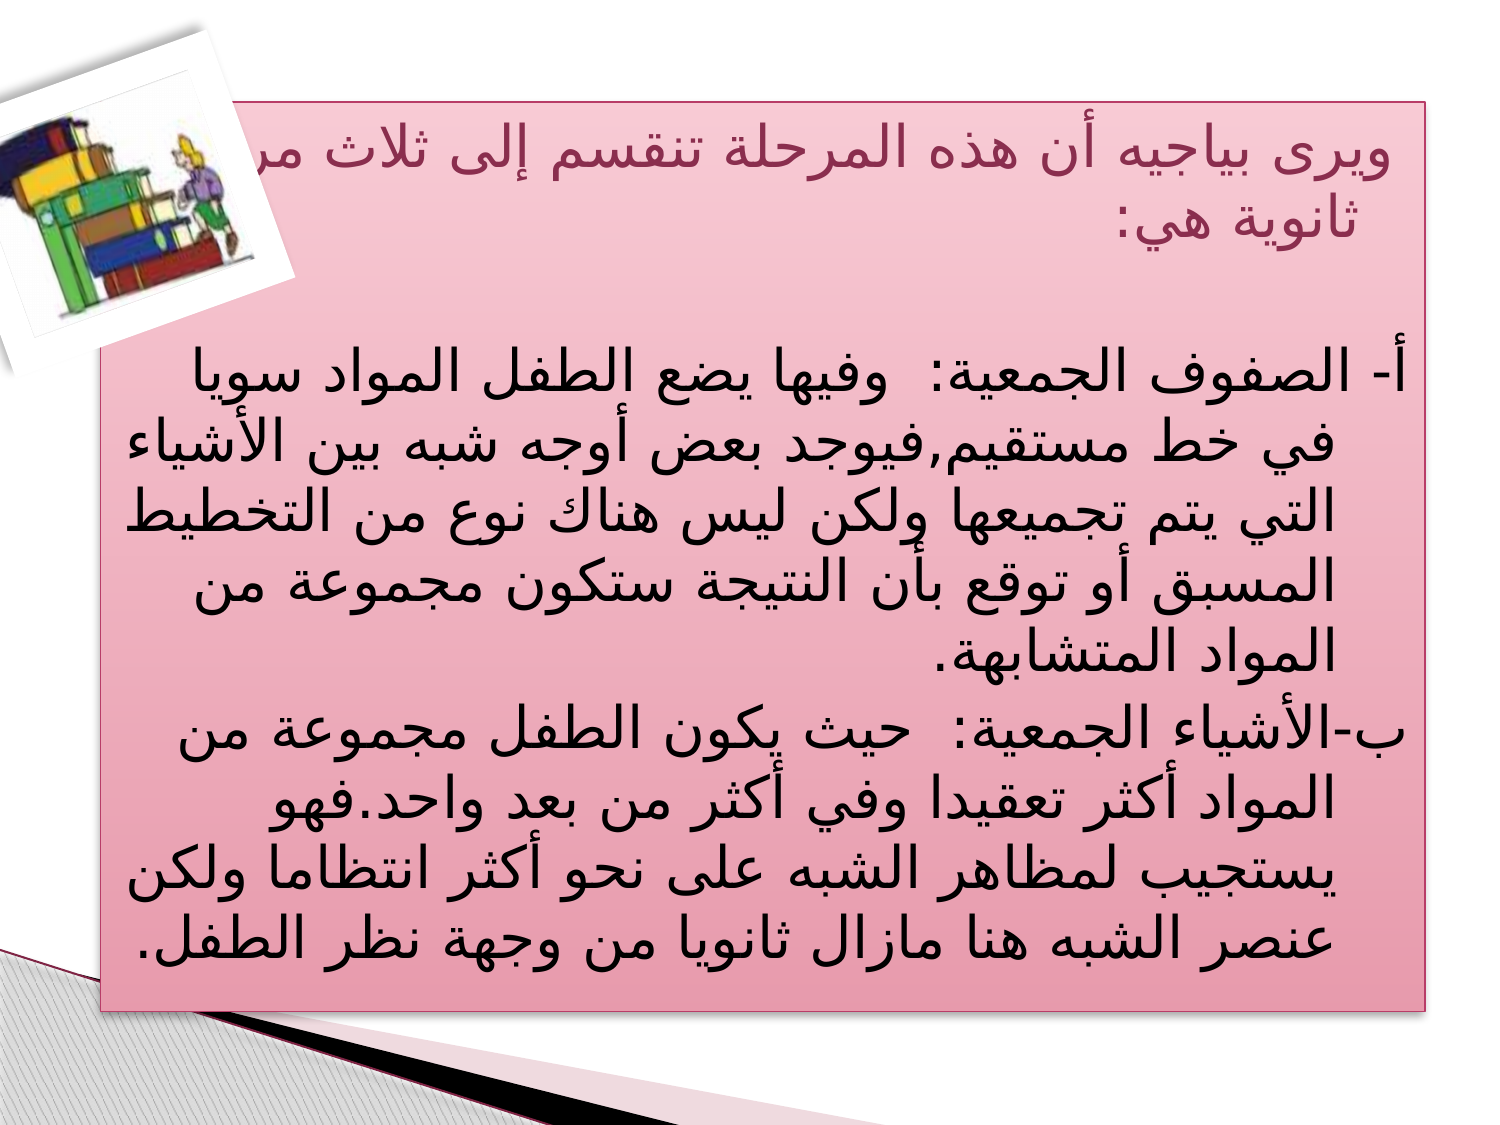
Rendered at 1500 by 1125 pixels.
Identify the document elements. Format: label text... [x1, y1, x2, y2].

picture [0, 71, 254, 336]
list ويرى بياجيه أن هذه المرحلة تنقسم إلى ثلاث مراحل ثانوية هي: أ- الصفوف الجمعية: وفيها يضع الطفل المواد سويا في خط مستقيم,فيوجد بعض أوجه شبه بين الأشياء التي يتم تجميعها ولكن ليس هناك نوع من التخطيط المسبق أو توقع بأن النتيجة ستكون مجموعة من المواد المتشابهة. ب-الأشياء الجمعية: حيث يكون الطفل مجموعة من المواد أكثر تعقيدا وفي أكثر من بعد واحد.فهو يستجيب لمظاهر الشبه على نحو أكثر انتظاما ولكن عنصر الشبه هنا مازال ثانويا من وجهة نظر الطفل. [100, 101, 1426, 1012]
